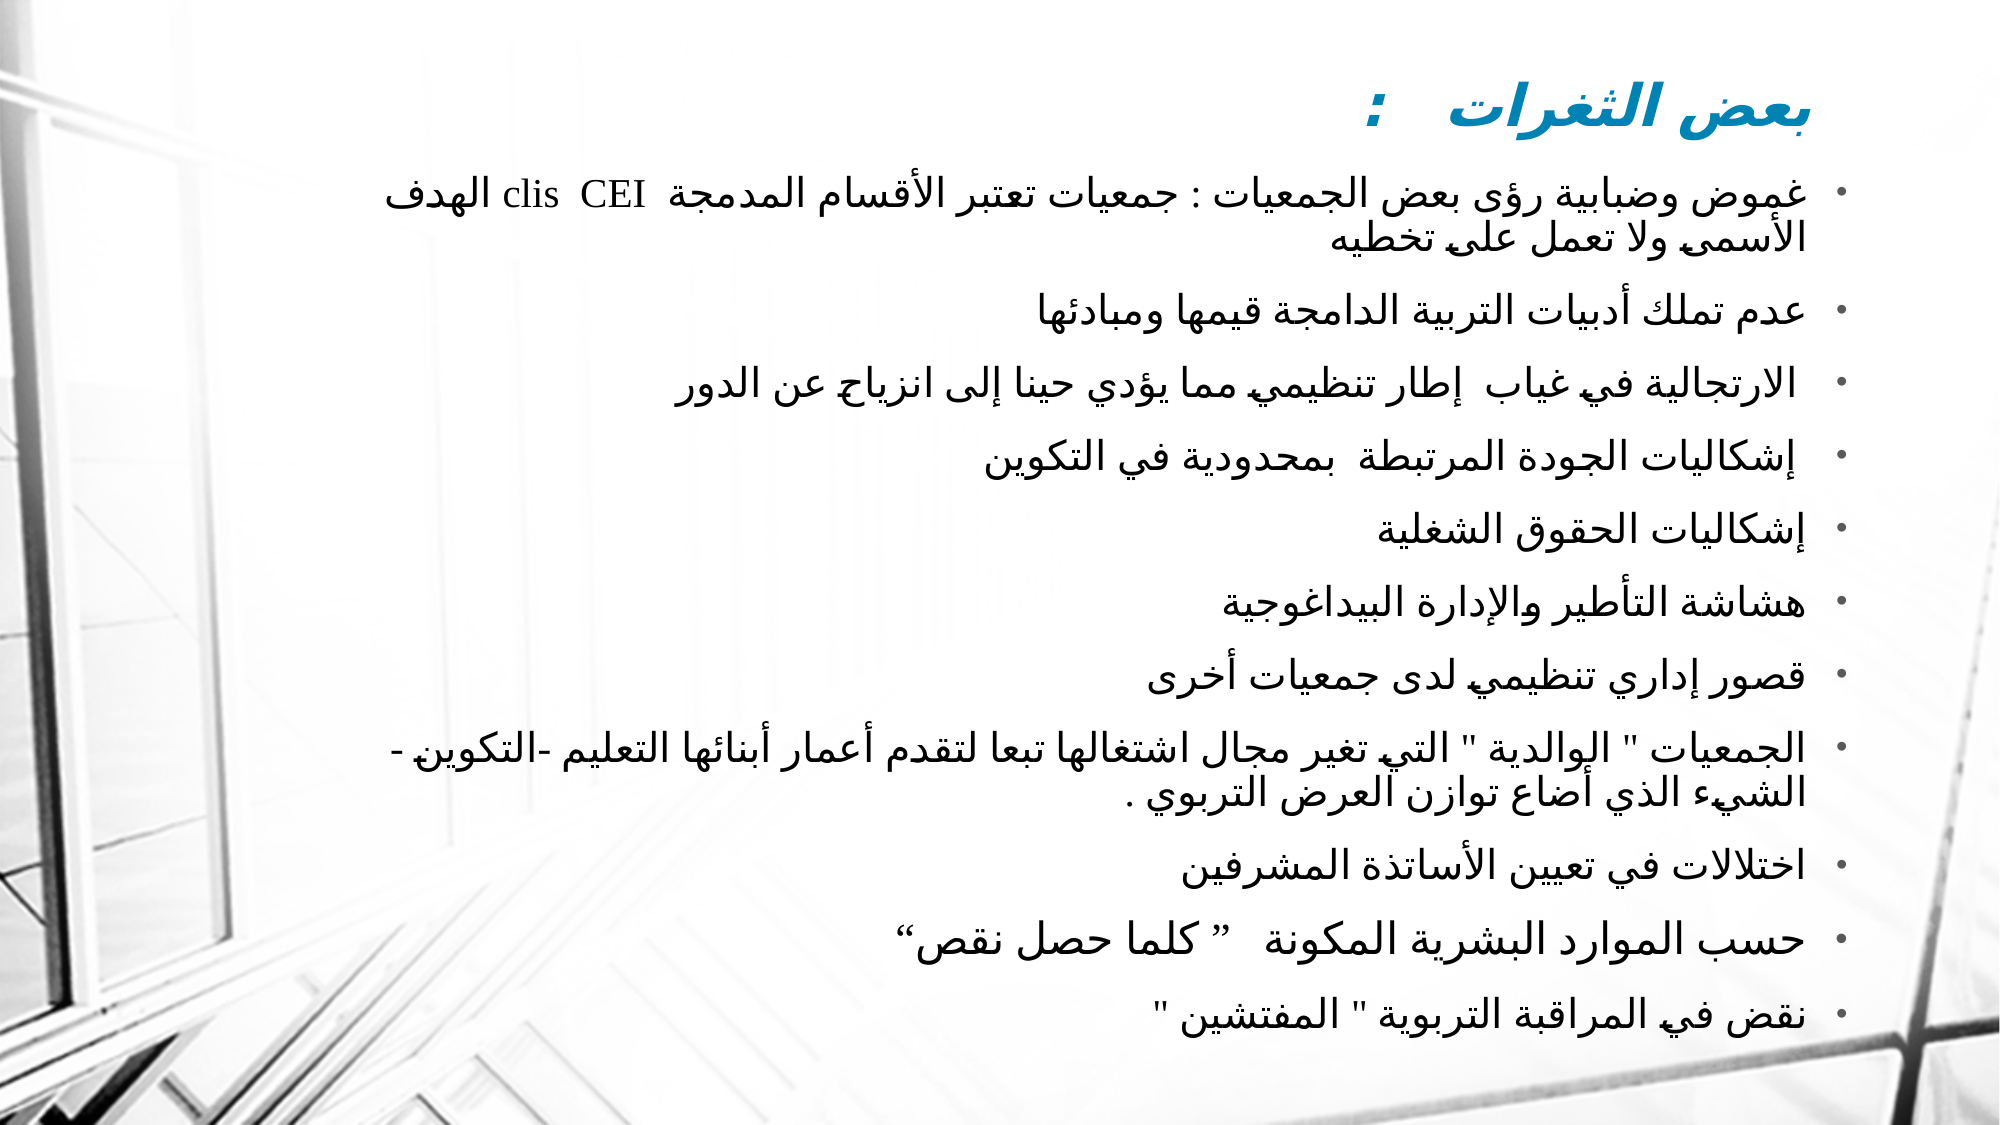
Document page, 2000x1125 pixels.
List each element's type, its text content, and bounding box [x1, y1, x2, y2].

picture [0, 0, 2000, 1125]
title بعض الثغرات : [402, 70, 1828, 146]
list غموض وضبابية رؤى بعض الجمعيات : جمعيات تعتبر الأقسام المدمجة clis CEI الهدف الأسمى ولا تعمل على تخطيه عدم تملك أدبيات التربية الدامجة قيمها ومبادئها الارتجالية في غياب إطار تنظيمي مما يؤدي حينا إلى انزياح عن الدور إشكاليات الجودة المرتبطة بمحدودية في التكوين إشكاليات الحقوق الشغلية هشاشة التأطير والإدارة البيداغوجية قصور إداري تنظيمي لدى جمعيات أخرى الجمعيات " الوالدية " التي تغير مجال اشتغالها تبعا لتقدم أعمار أبنائها التعليم -التكوين - الشيء الذي أضاع توازن العرض التربوي . اختلالات في تعيين الأساتذة المشرفين حسب الموارد البشرية المكونة ” كلما حصل نقص“ نقض في المراقبة التربوية " المفتشين " [296, 164, 1867, 1055]
